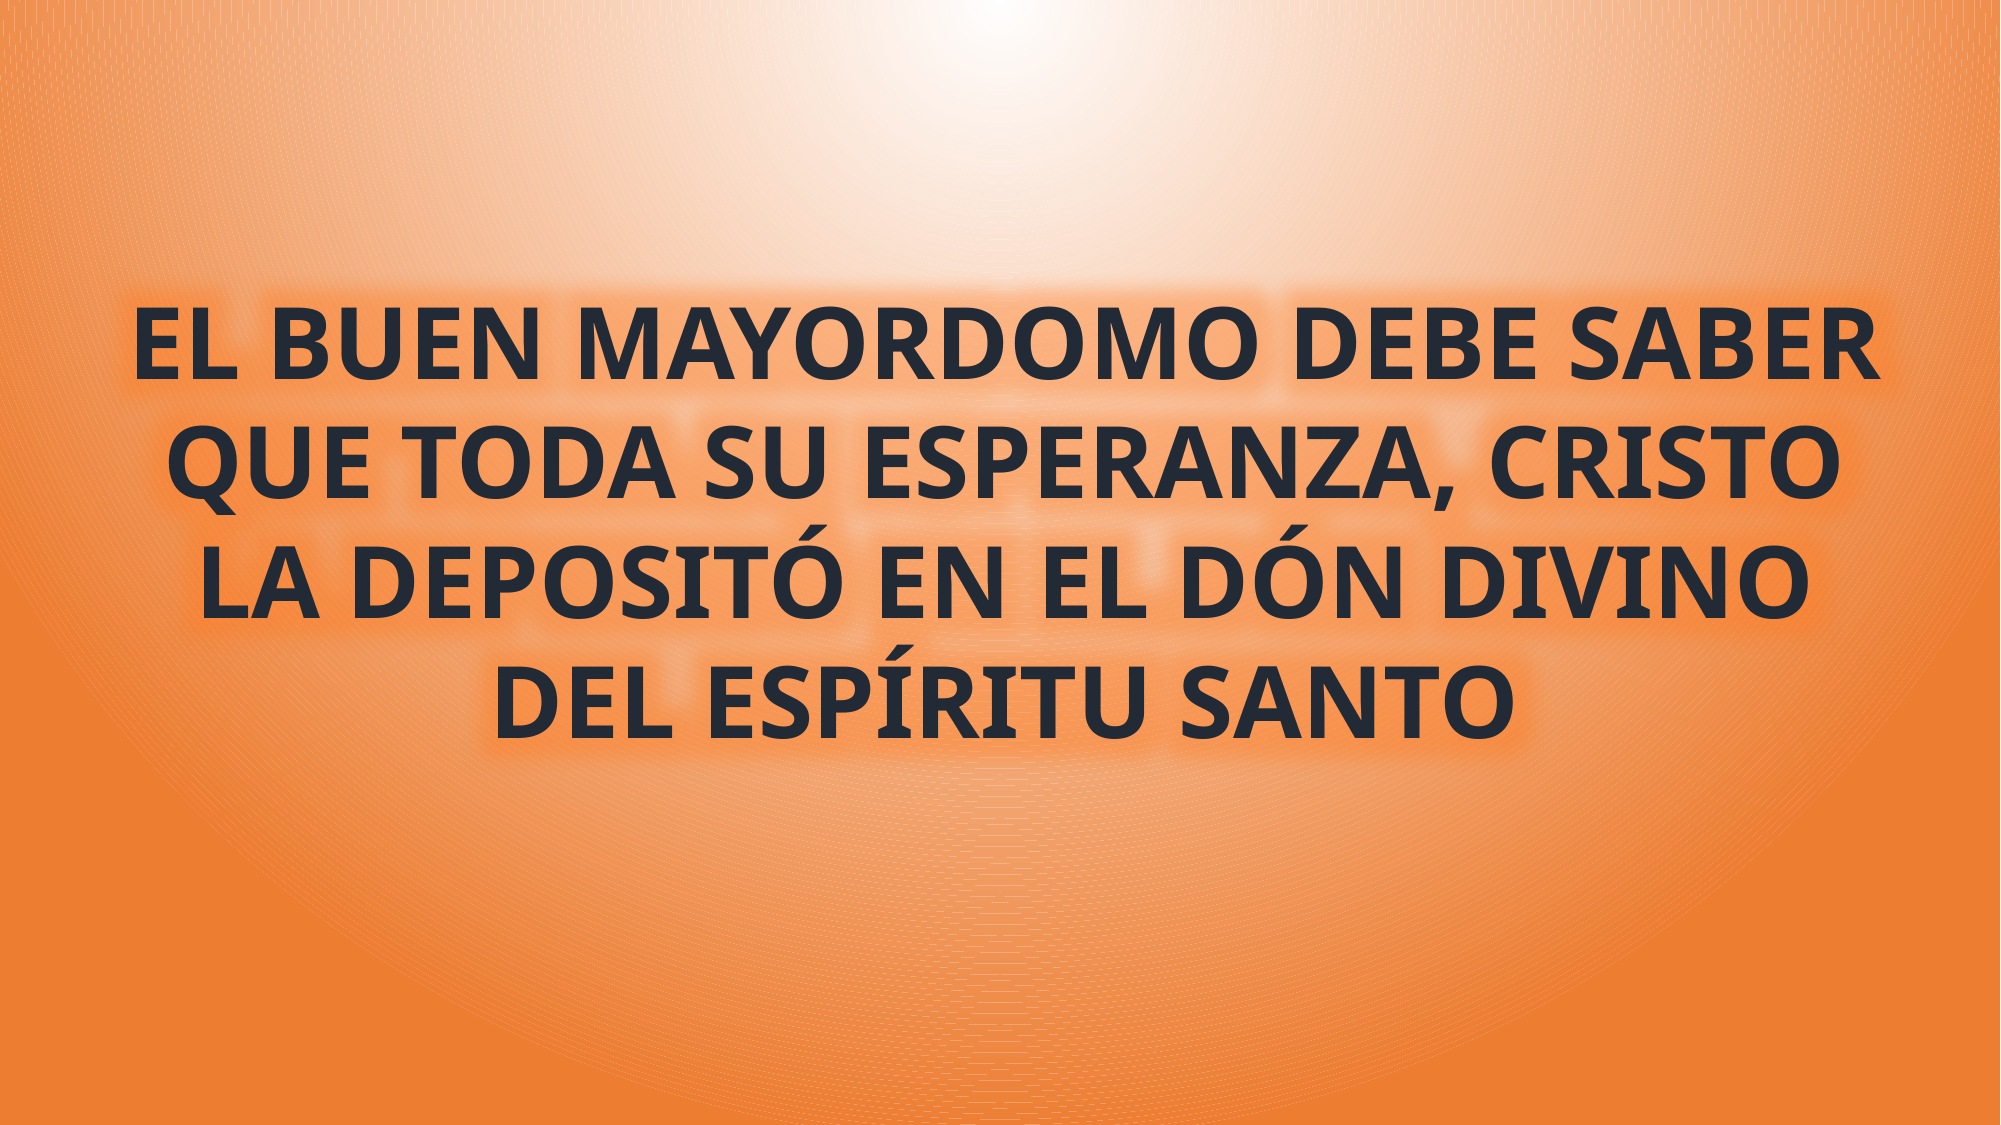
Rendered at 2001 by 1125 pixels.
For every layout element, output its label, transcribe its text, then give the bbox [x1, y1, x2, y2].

text_box EL BUEN MAYORDOMO DEBE SABER QUE TODA SU ESPERANZA, CRISTO LA DEPOSITÓ EN EL DÓN DIVINO DEL ESPÍRITU SANTO [84, 271, 1925, 767]
